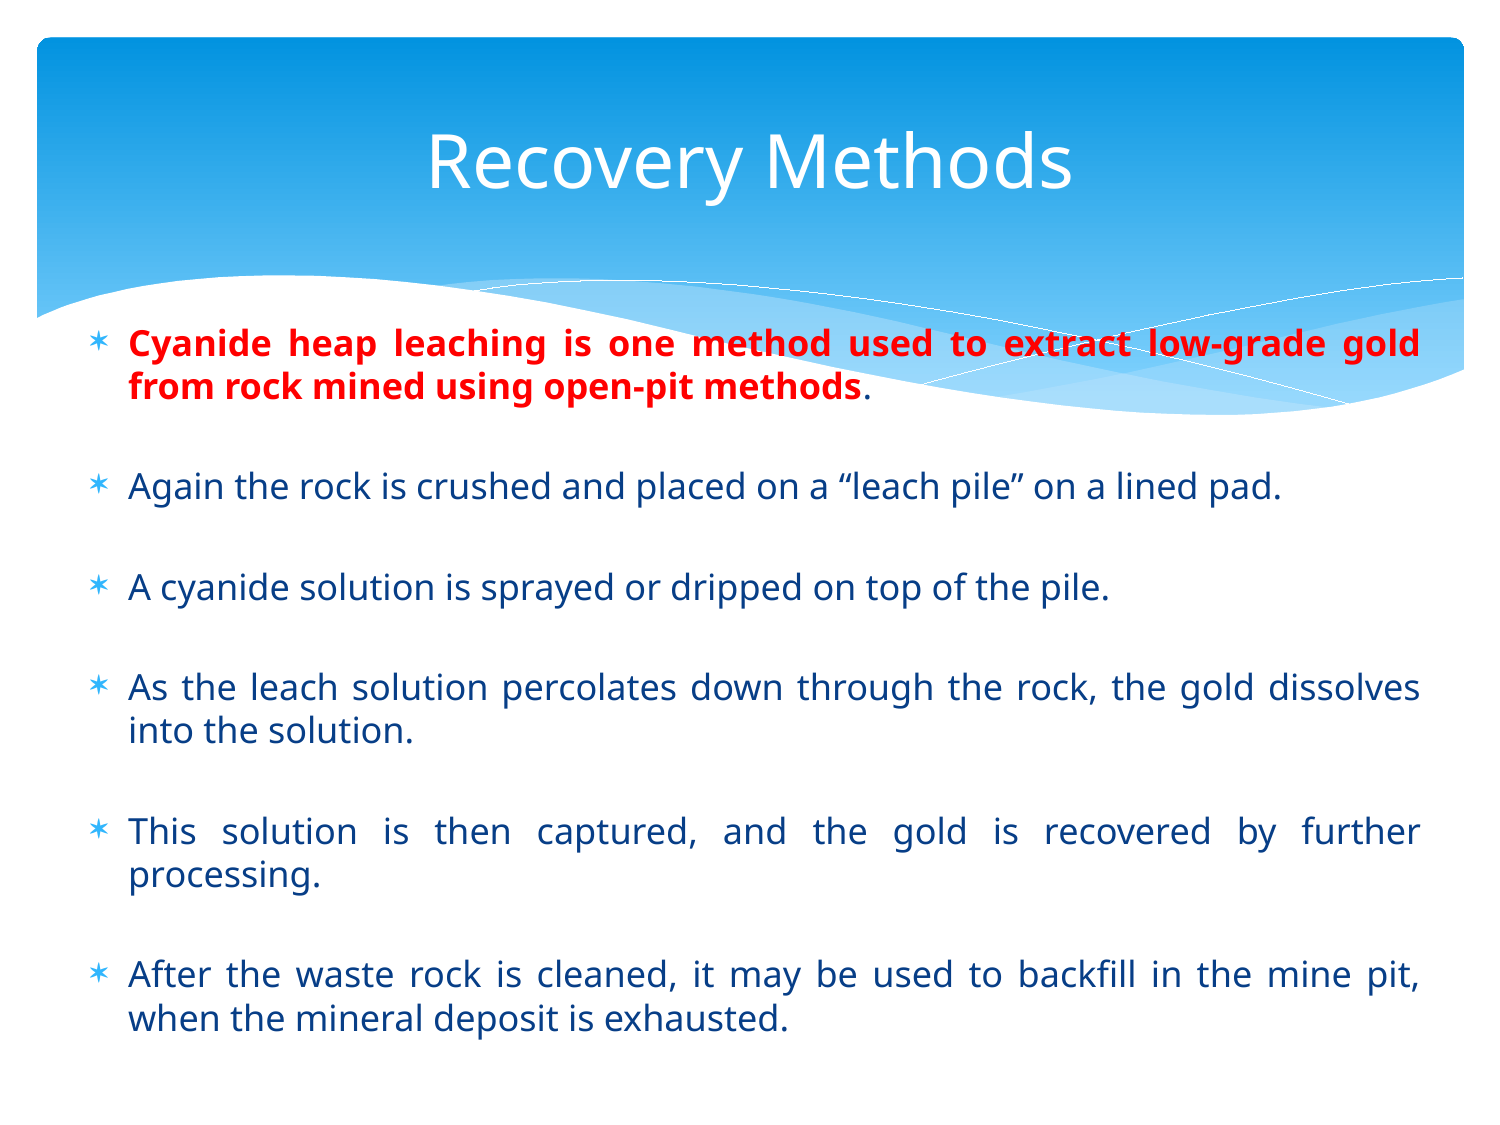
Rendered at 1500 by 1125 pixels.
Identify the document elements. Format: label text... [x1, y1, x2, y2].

title Recovery Methods [75, 55, 1425, 261]
list Cyanide heap leaching is one method used to extract low-grade gold from rock mined using open-pit methods. Again the rock is crushed and placed on a “leach pile” on a lined pad. A cyanide solution is sprayed or dripped on top of the pile. As the leach solution percolates down through the rock, the gold dissolves into the solution. This solution is then captured, and the gold is recovered by further processing. After the waste rock is cleaned, it may be used to backfill in the mine pit, when the mineral deposit is exhausted. [75, 312, 1438, 1050]
